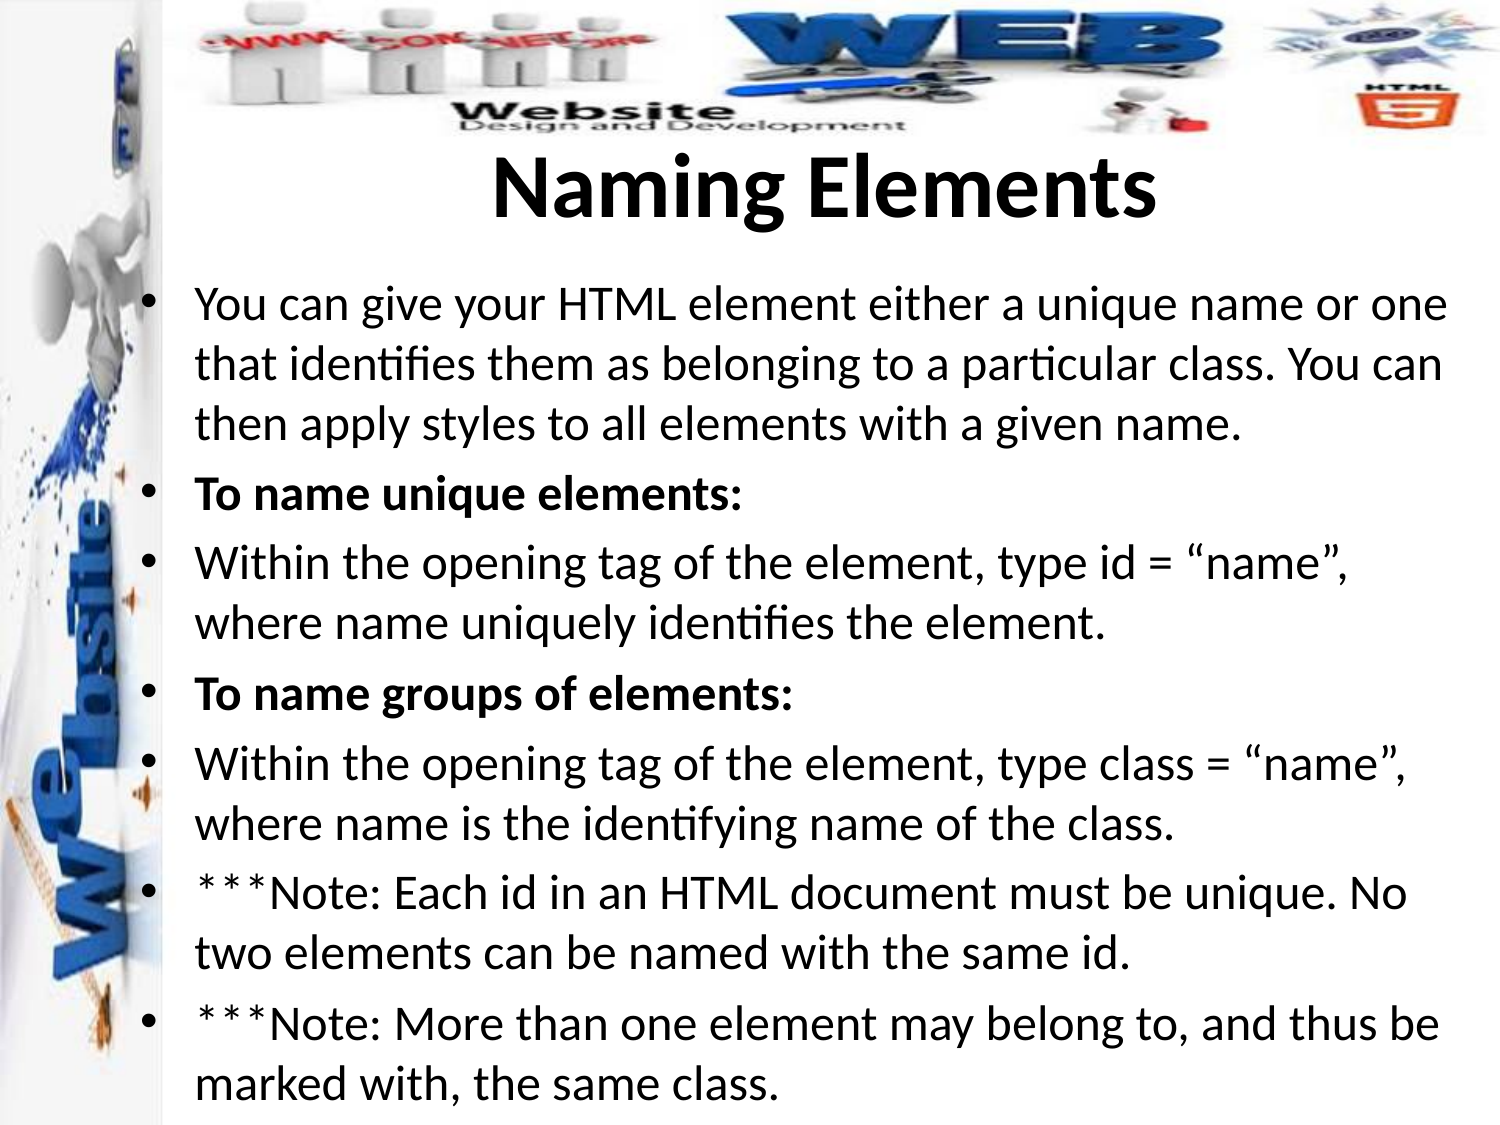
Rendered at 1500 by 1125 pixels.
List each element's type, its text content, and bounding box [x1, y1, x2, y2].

picture [0, 0, 1500, 1125]
title Naming Elements [150, 87, 1500, 262]
list You can give your HTML element either a unique name or one that identifies them as belonging to a particular class. You can then apply styles to all elements with a given name. To name unique elements: Within the opening tag of the element, type id = “name”, where name uniquely identifies the element. To name groups of elements: Within the opening tag of the element, type class = “name”, where name is the identifying name of the class. ***Note: Each id in an HTML document must be unique. No two elements can be named with the same id. ***Note: More than one element may belong to, and thus be marked with, the same class. [125, 262, 1500, 1125]
